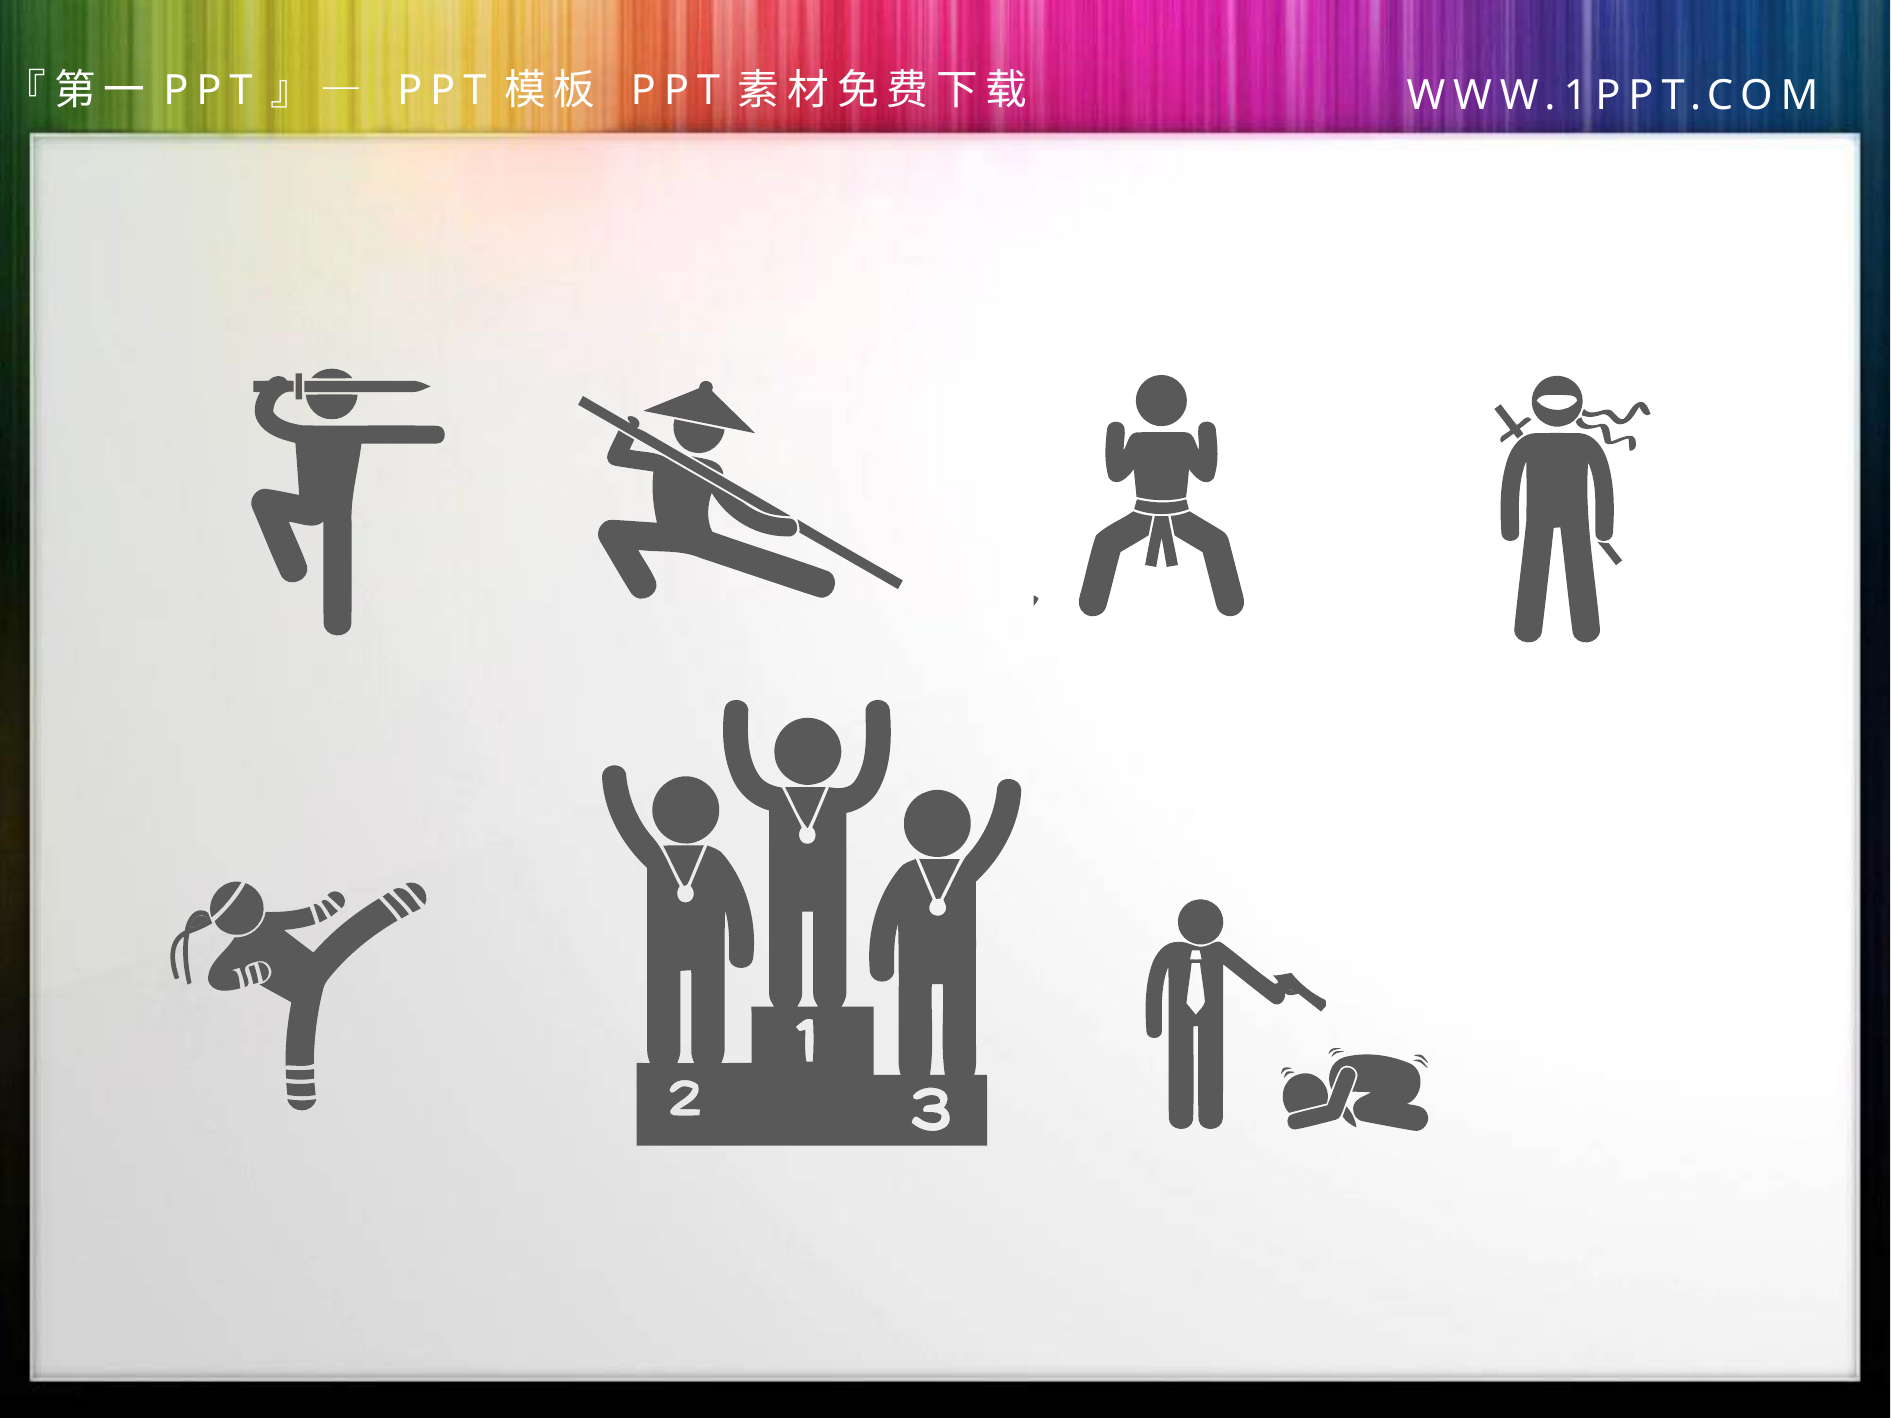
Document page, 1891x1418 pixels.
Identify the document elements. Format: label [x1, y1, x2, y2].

text_box [1494, 373, 1651, 648]
text_box [1033, 371, 1246, 620]
picture [0, 0, 1891, 1418]
text_box [601, 696, 1022, 1146]
text_box [247, 365, 448, 641]
text_box [166, 877, 432, 1115]
text_box [577, 376, 904, 606]
text_box [1144, 897, 1432, 1134]
